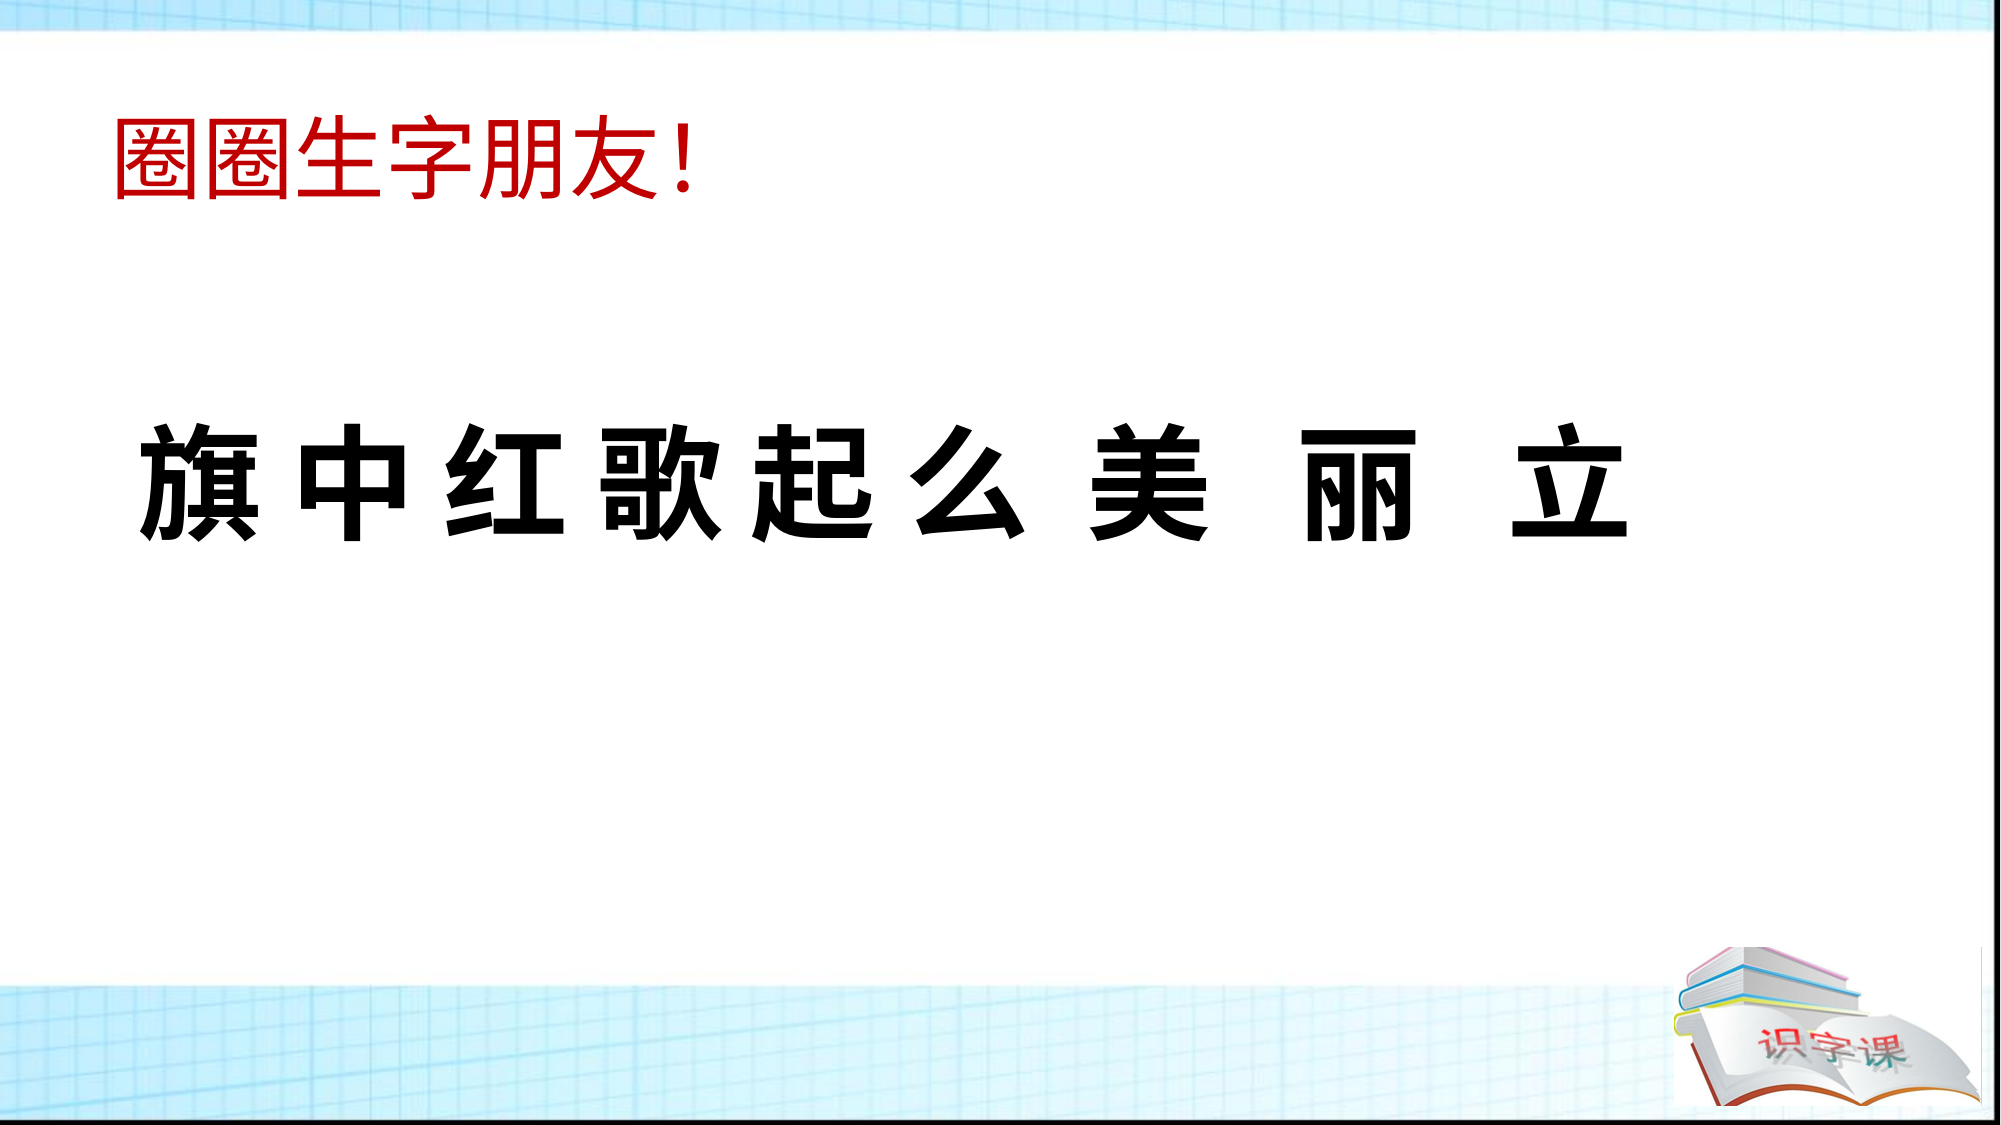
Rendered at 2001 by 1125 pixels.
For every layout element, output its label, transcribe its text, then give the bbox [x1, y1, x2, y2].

text_box 圈圈生字朋友！ [95, 93, 1206, 219]
picture [0, 0, 2001, 1125]
text_box 旗 中 红 歌 起 么 美 丽 立 [122, 352, 2000, 563]
